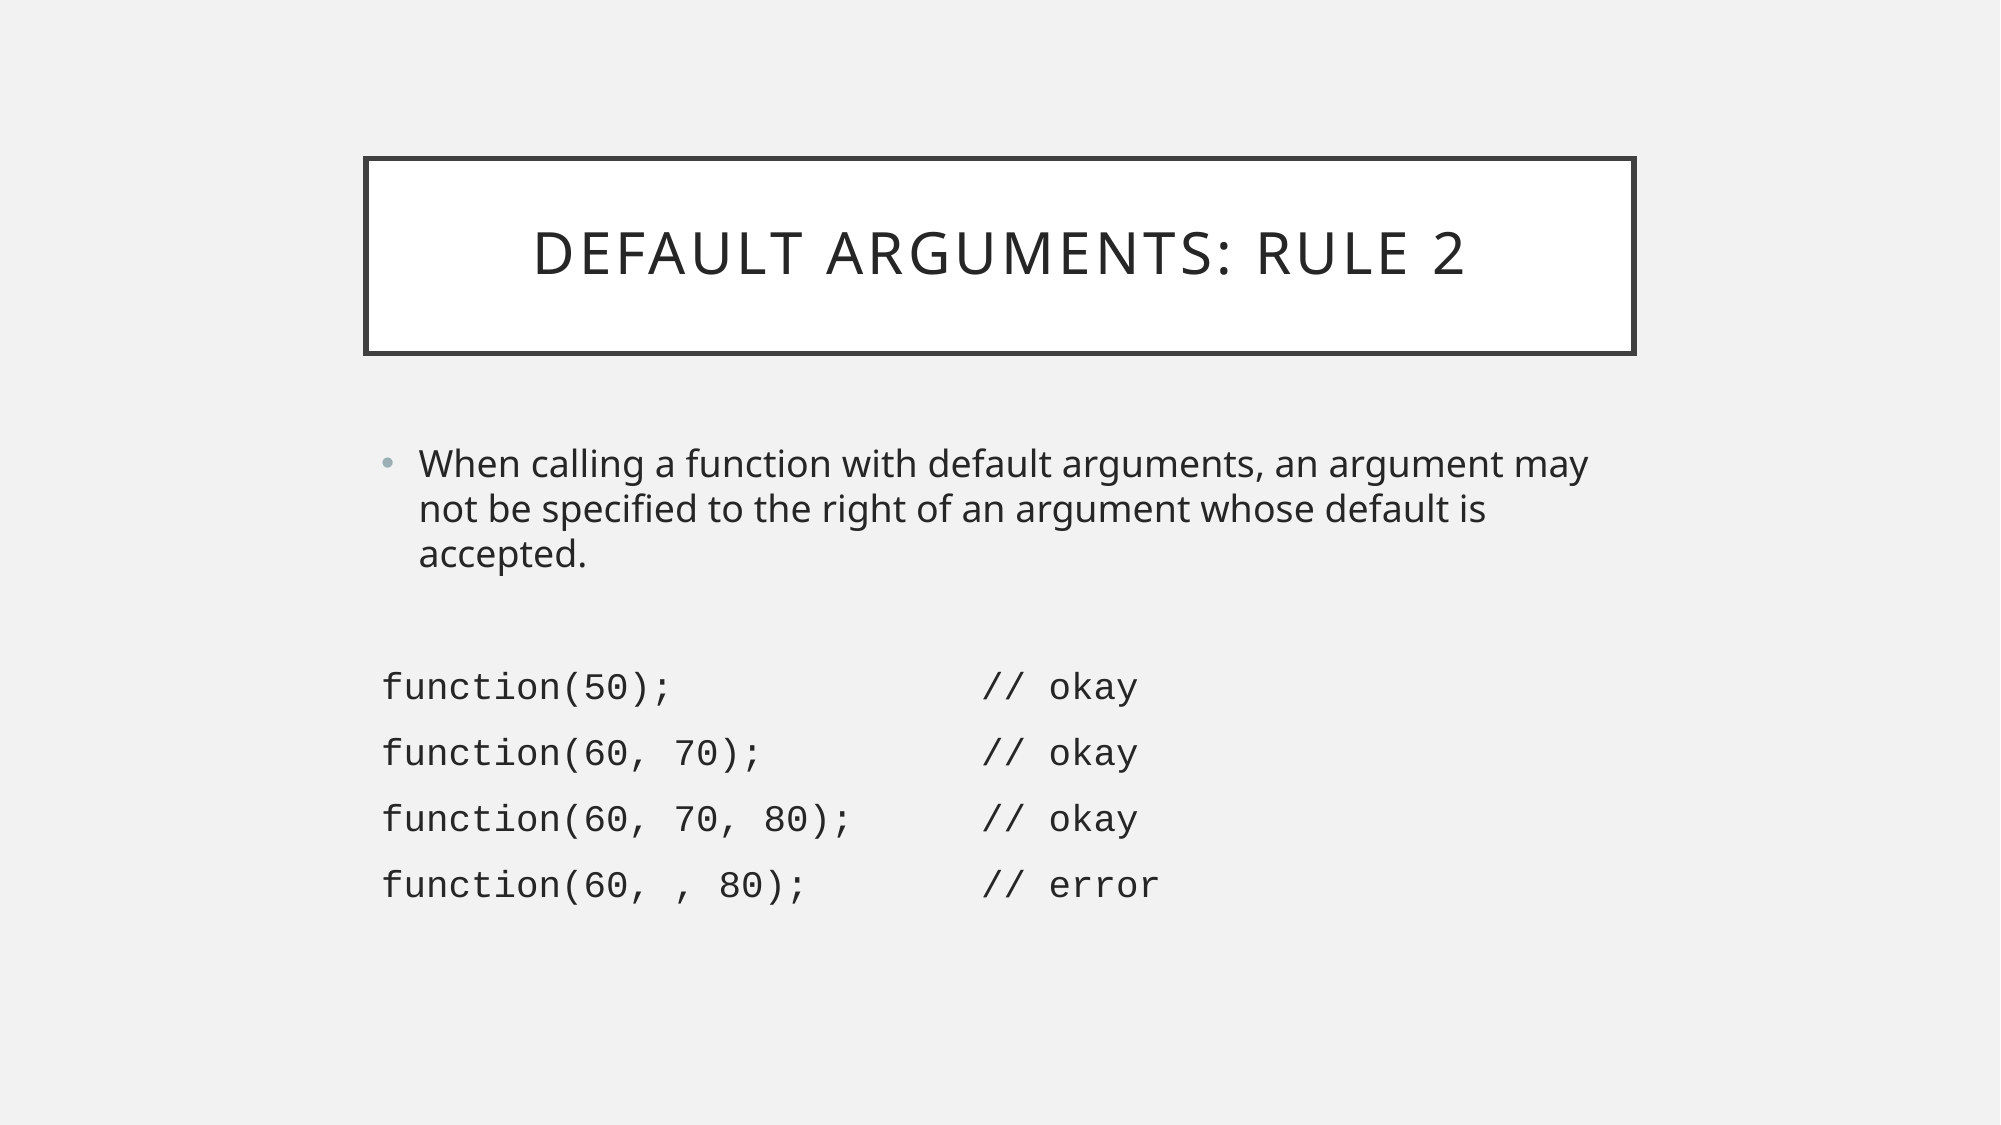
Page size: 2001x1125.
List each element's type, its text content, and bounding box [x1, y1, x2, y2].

list When calling a function with default arguments, an argument may not be specified to the right of an argument whose default is accepted. function(50); // okay function(60, 70); // okay function(60, 70, 80); // okay function(60, , 80); // error [366, 432, 1634, 942]
title Default Arguments: Rule 2 [363, 156, 1637, 356]
